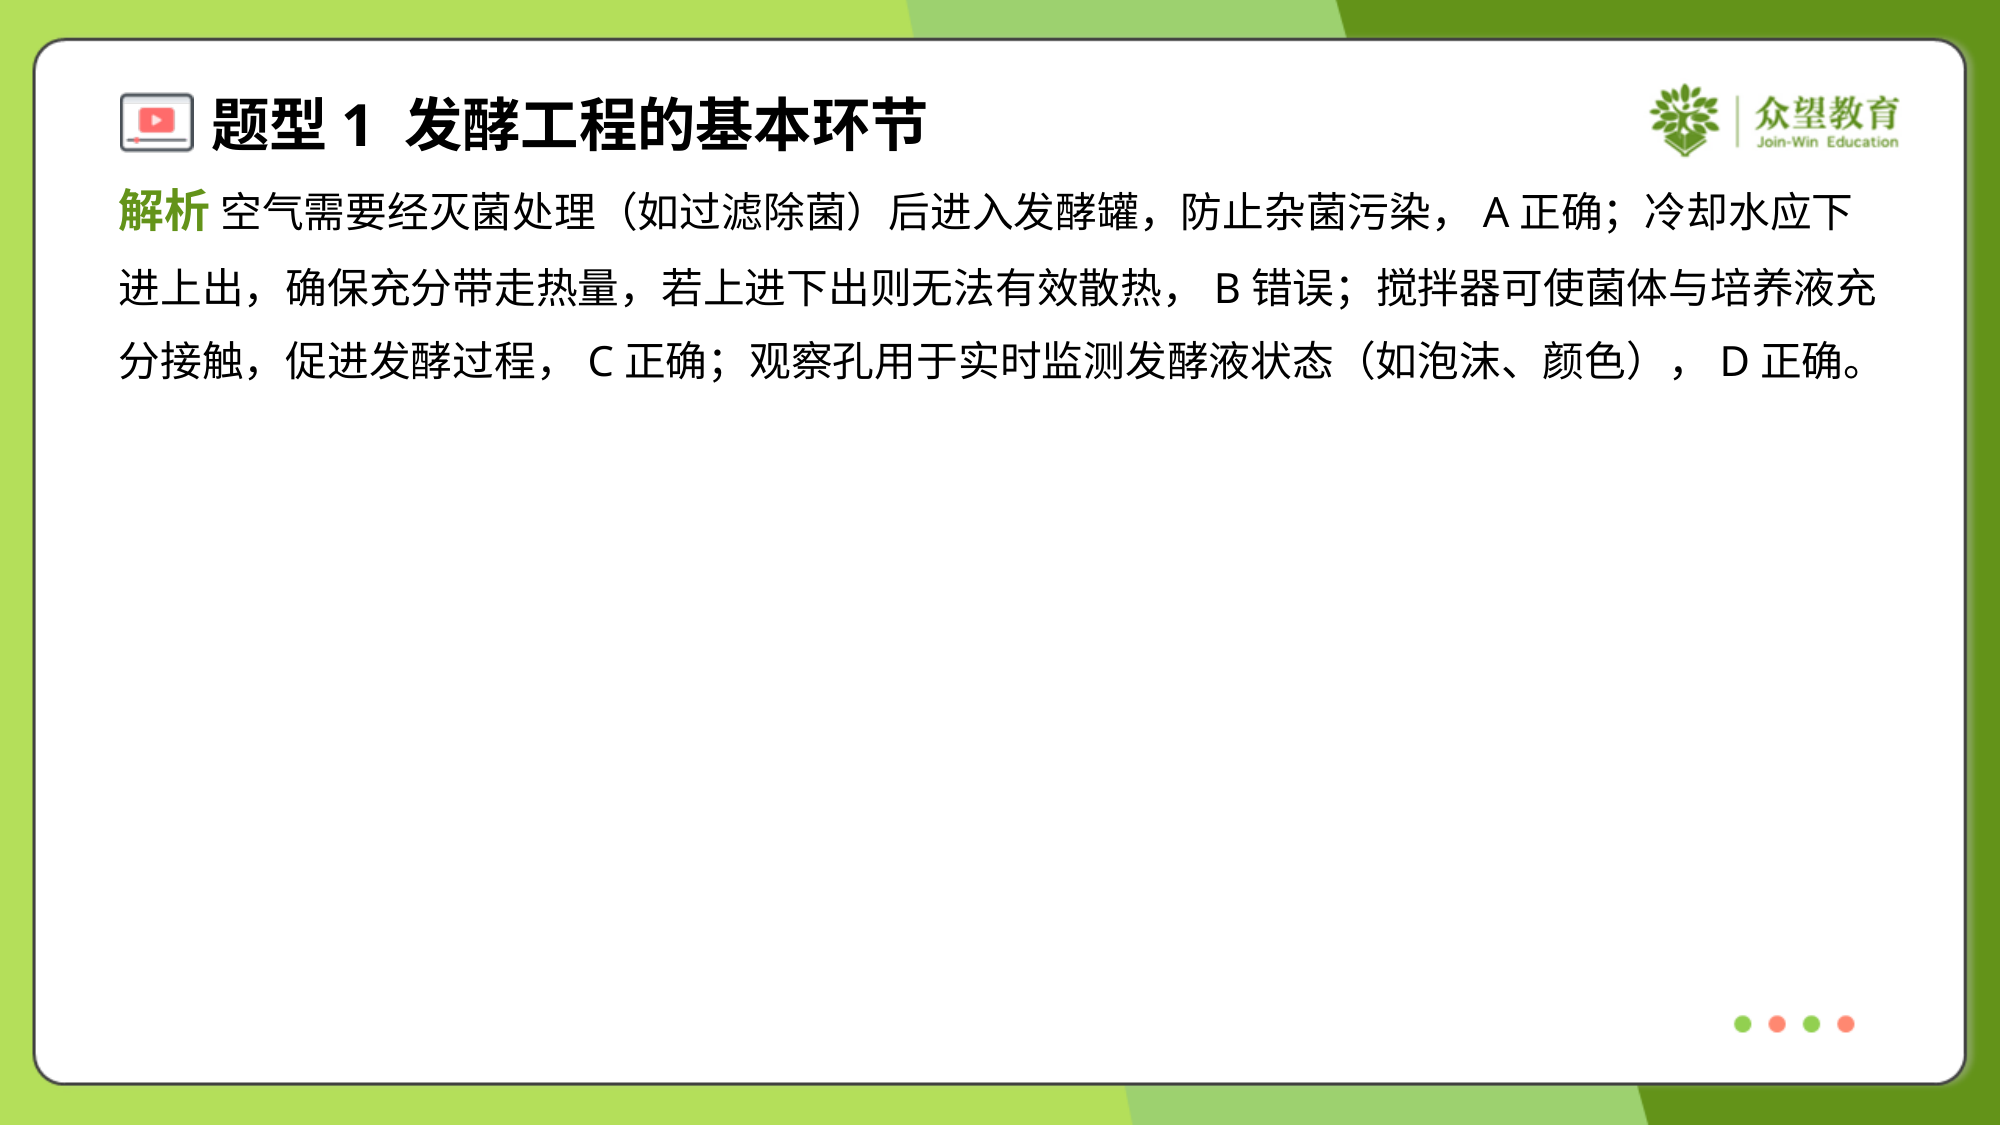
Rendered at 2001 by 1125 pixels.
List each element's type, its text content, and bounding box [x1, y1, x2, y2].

picture [0, 0, 2000, 1125]
text_box 解析 空气需要经灭菌处理（如过滤除菌）后进入发酵罐，防止杂菌污染，A正确；冷却水应下 进上出，确保充分带走热量，若上进下出则无法有效散热，B错误；搅拌器可使菌体与培养液充 分接触，促进发酵过程，C正确；观察孔用于实时监测发酵液状态（如泡沫、颜色），D正确。 [118, 159, 1883, 377]
